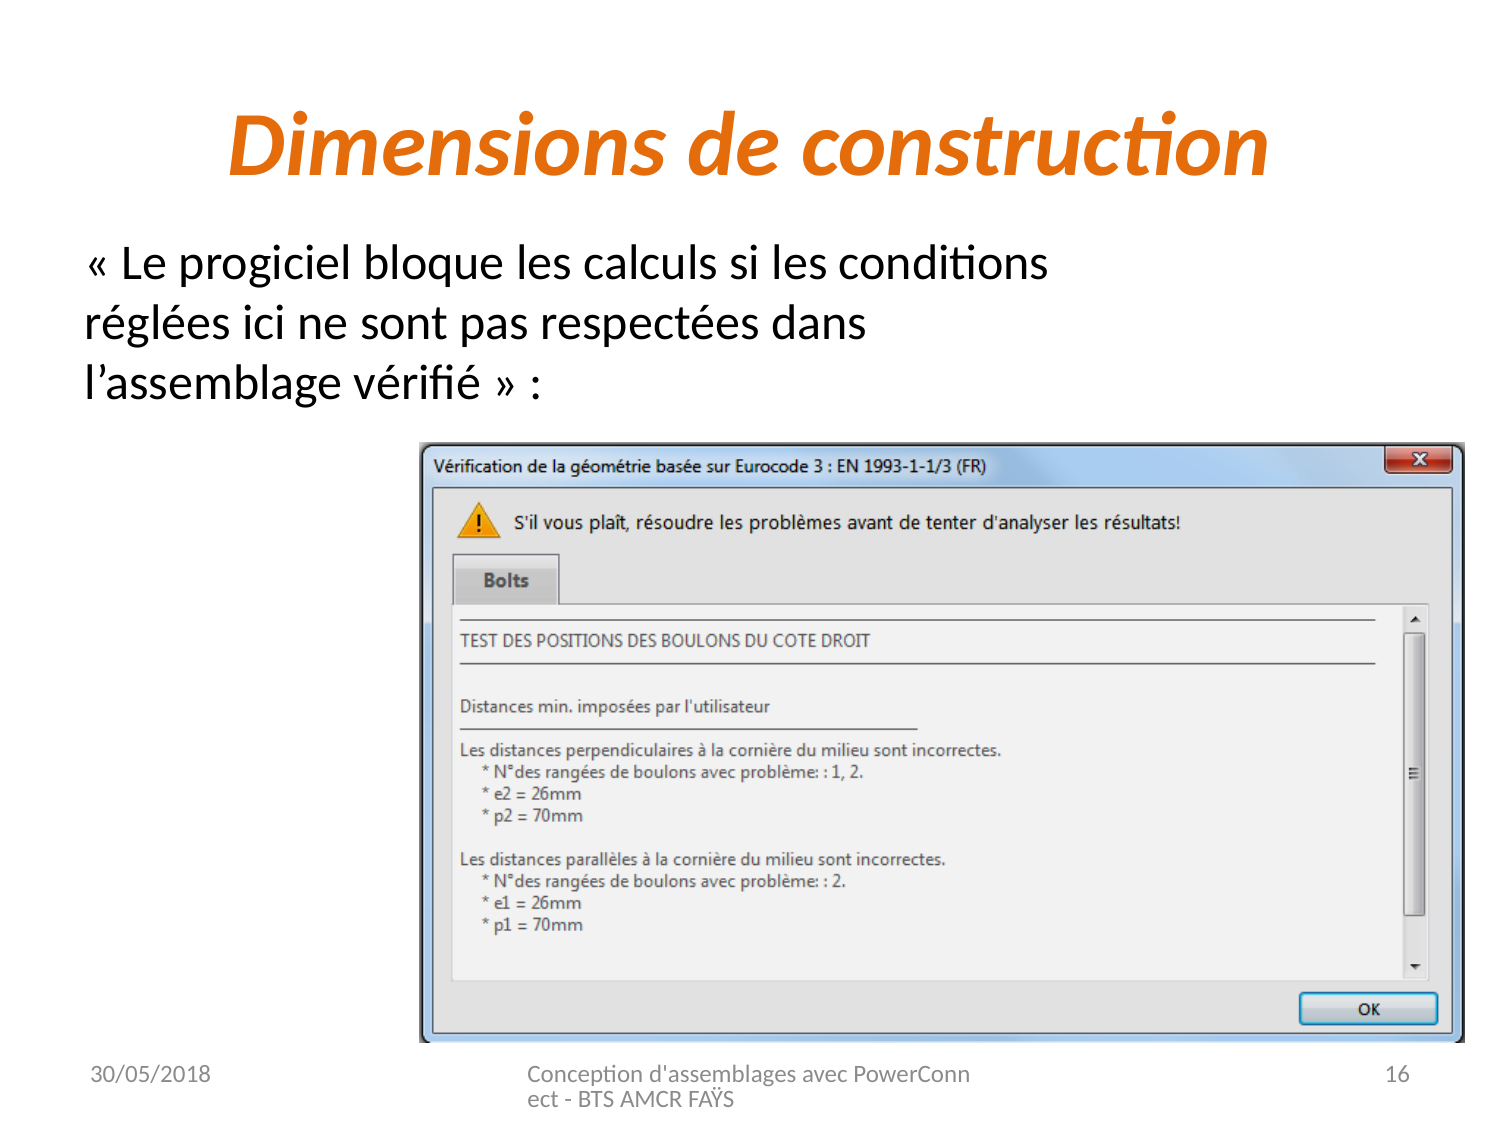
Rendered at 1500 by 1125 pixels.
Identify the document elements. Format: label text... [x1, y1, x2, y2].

picture [418, 442, 1466, 1044]
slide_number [75, 1042, 425, 1103]
footer Conception d'assemblages avec PowerConnect - BTS AMCR FAŸS [512, 1051, 988, 1103]
slide_number 16 [1074, 1051, 1425, 1103]
title Dimensions de construction [75, 45, 1425, 233]
text_box « Le progiciel bloque les calculs si les conditions réglées ici ne sont pas respectées dans l’assemblage vérifié » : [70, 222, 1140, 418]
